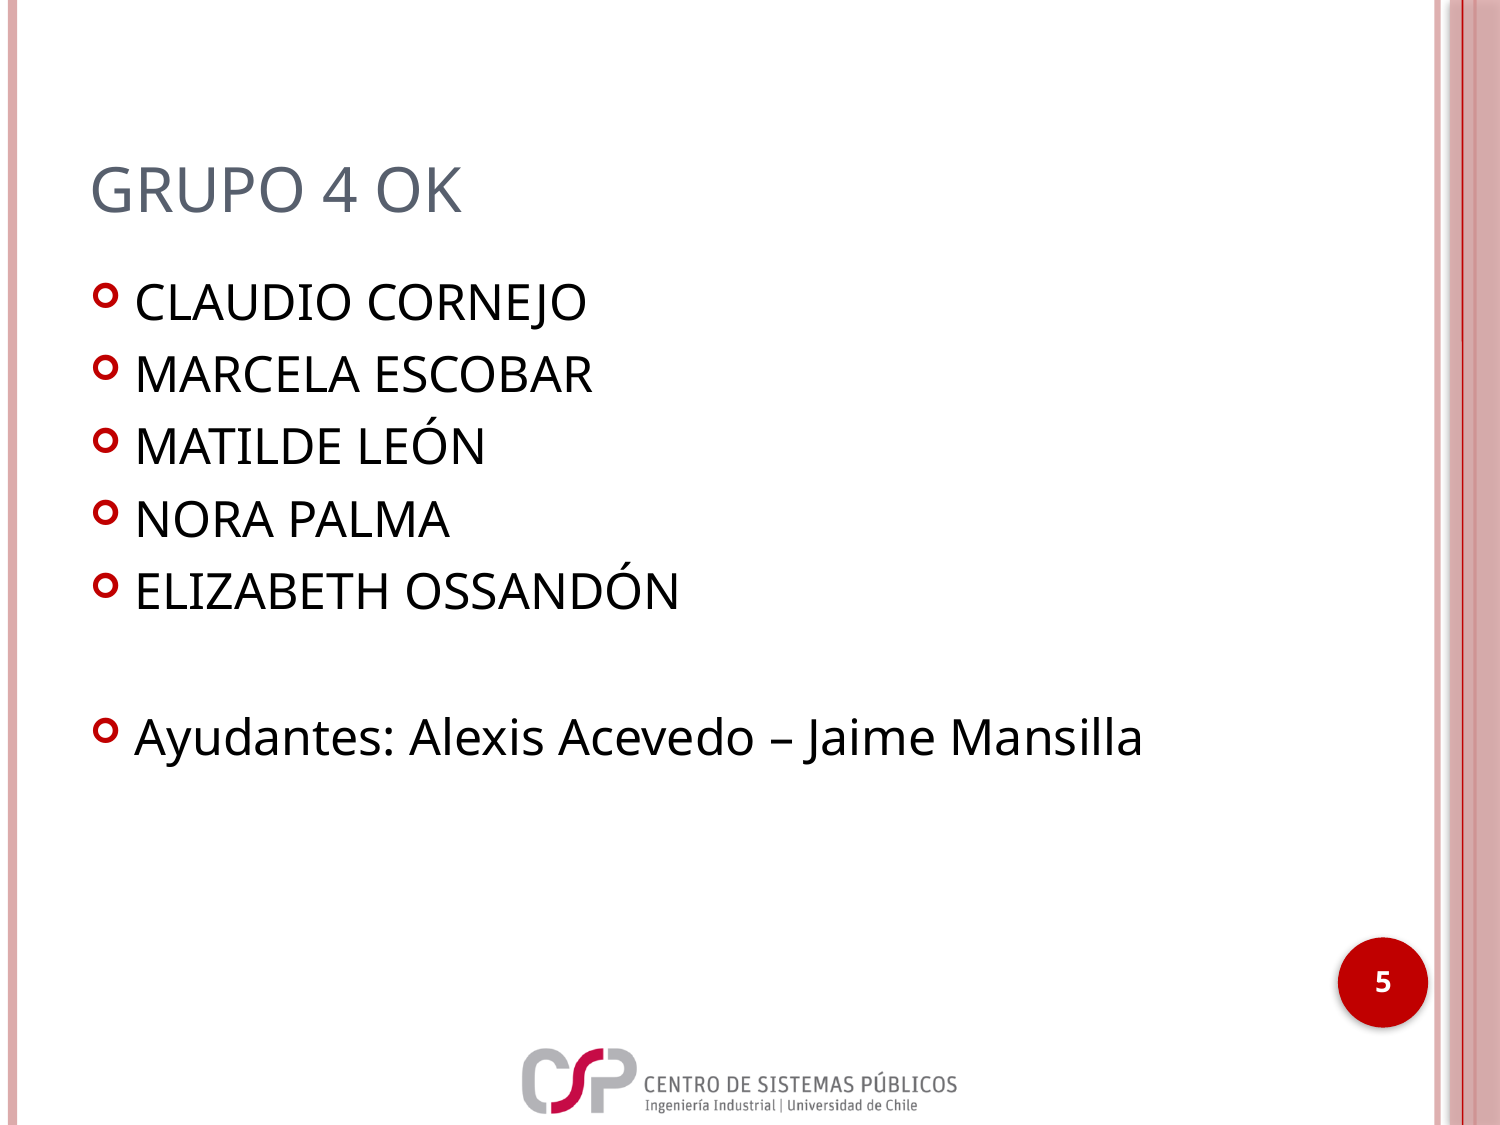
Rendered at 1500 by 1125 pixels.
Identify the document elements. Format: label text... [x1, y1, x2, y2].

picture [513, 1043, 966, 1119]
title GRUPO 4 OK [75, 45, 1300, 233]
slide_number 5 [1333, 940, 1434, 1026]
list CLAUDIO CORNEJO MARCELA ESCOBAR MATILDE LEÓN NORA PALMA ELIZABETH OSSANDÓN Ayudantes: Alexis Acevedo – Jaime Mansilla [74, 262, 1301, 1063]
